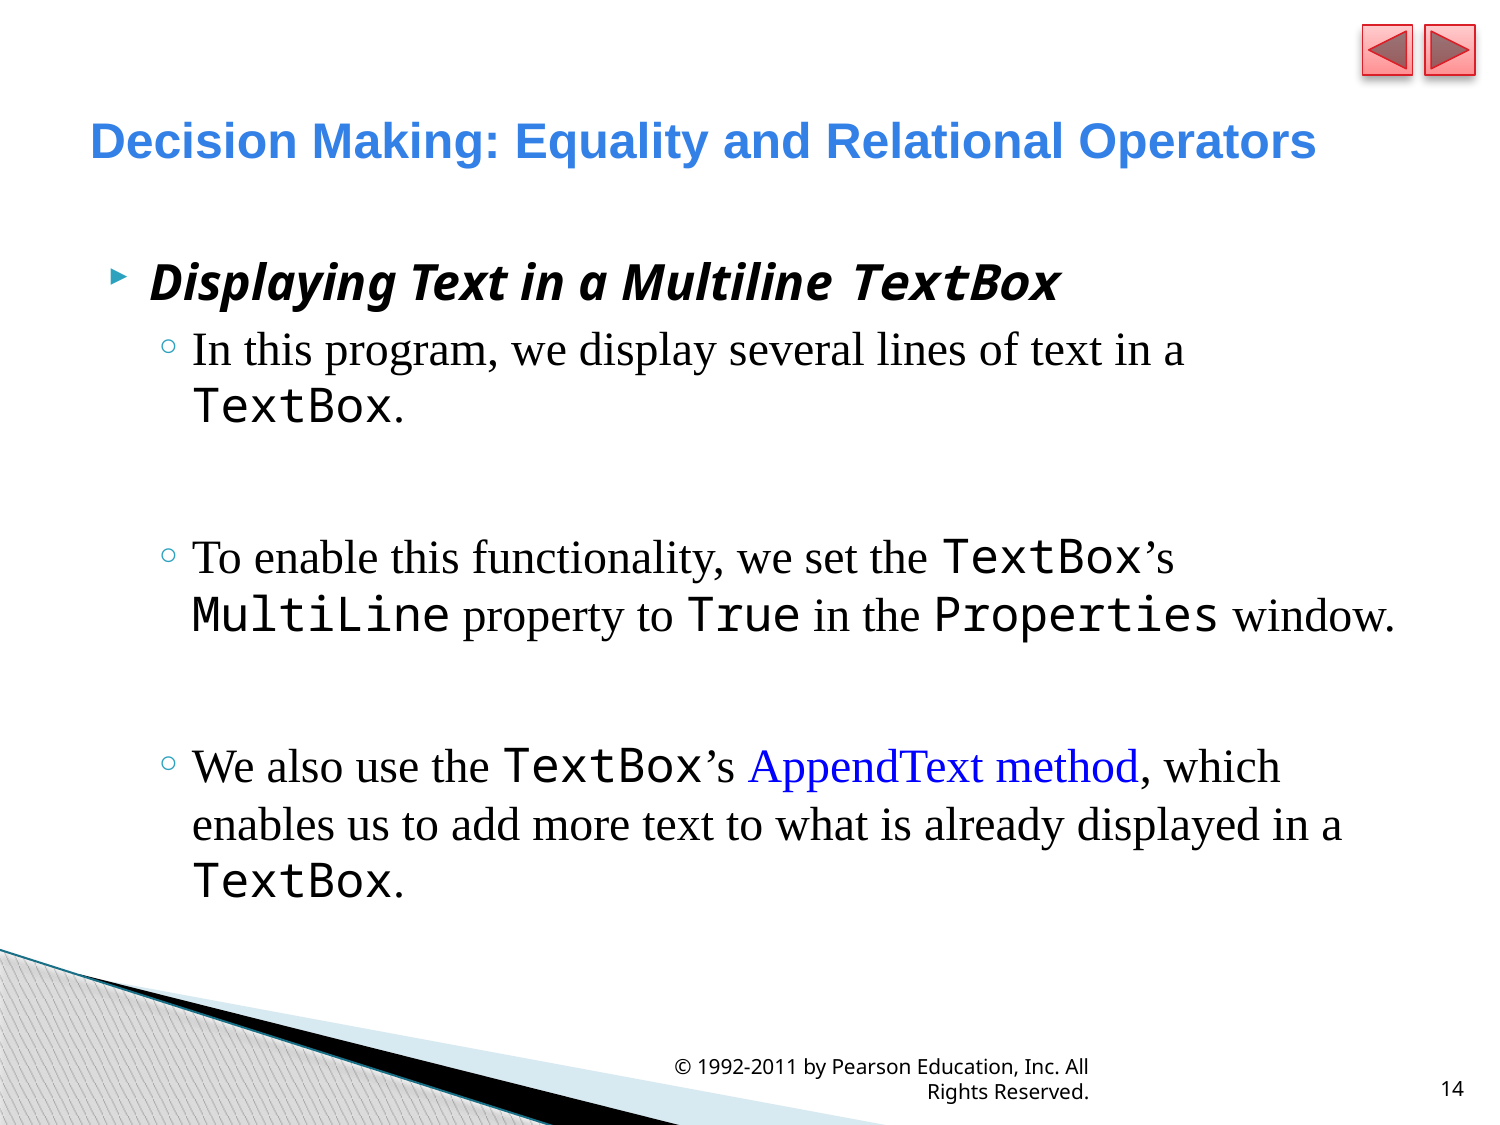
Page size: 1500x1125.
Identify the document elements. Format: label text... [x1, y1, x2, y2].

slide_number 14 [1418, 1051, 1479, 1112]
footer © 1992-2011 by Pearson Education, Inc. All Rights Reserved. [650, 1051, 1105, 1112]
title Decision Making: Equality and Relational Operators [75, 45, 1425, 233]
list Displaying Text in a Multiline TextBox In this program, we display several lines of text in a TextBox. To enable this functionality, we set the TextBox’s MultiLine property to True in the Properties window. We also use the TextBox’s AppendText method, which enables us to add more text to what is already displayed in a TextBox. [74, 242, 1426, 986]
